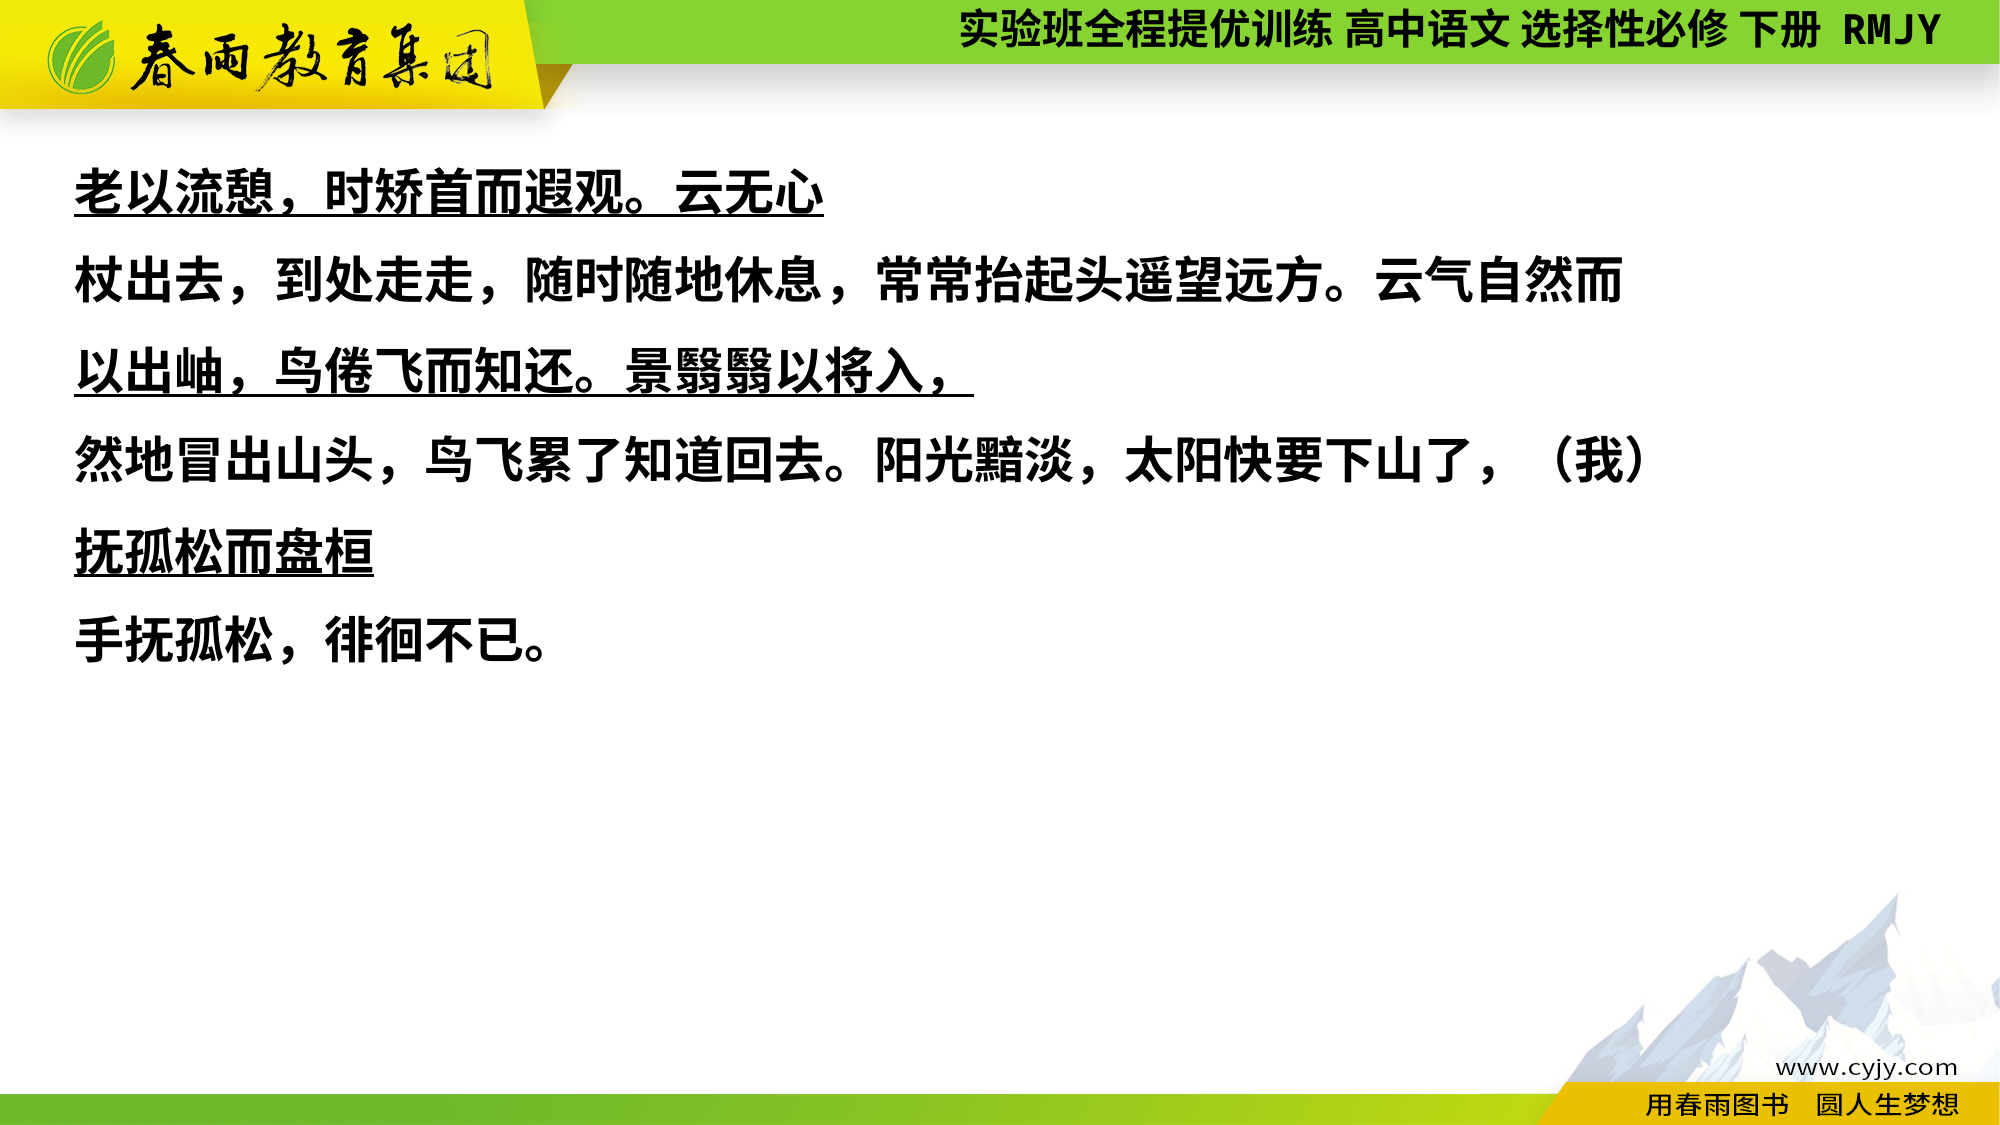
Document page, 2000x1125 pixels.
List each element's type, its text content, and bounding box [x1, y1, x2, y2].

text_box 杖出去，到处走走，随时随地休息，常常抬起头遥望远方。云气自然而 然地冒出山头，鸟飞累了知道回去。阳光黯淡，太阳快要下山了，（我） 手抚孤松，徘徊不已。 [59, 211, 1944, 676]
picture [0, 0, 2000, 1125]
